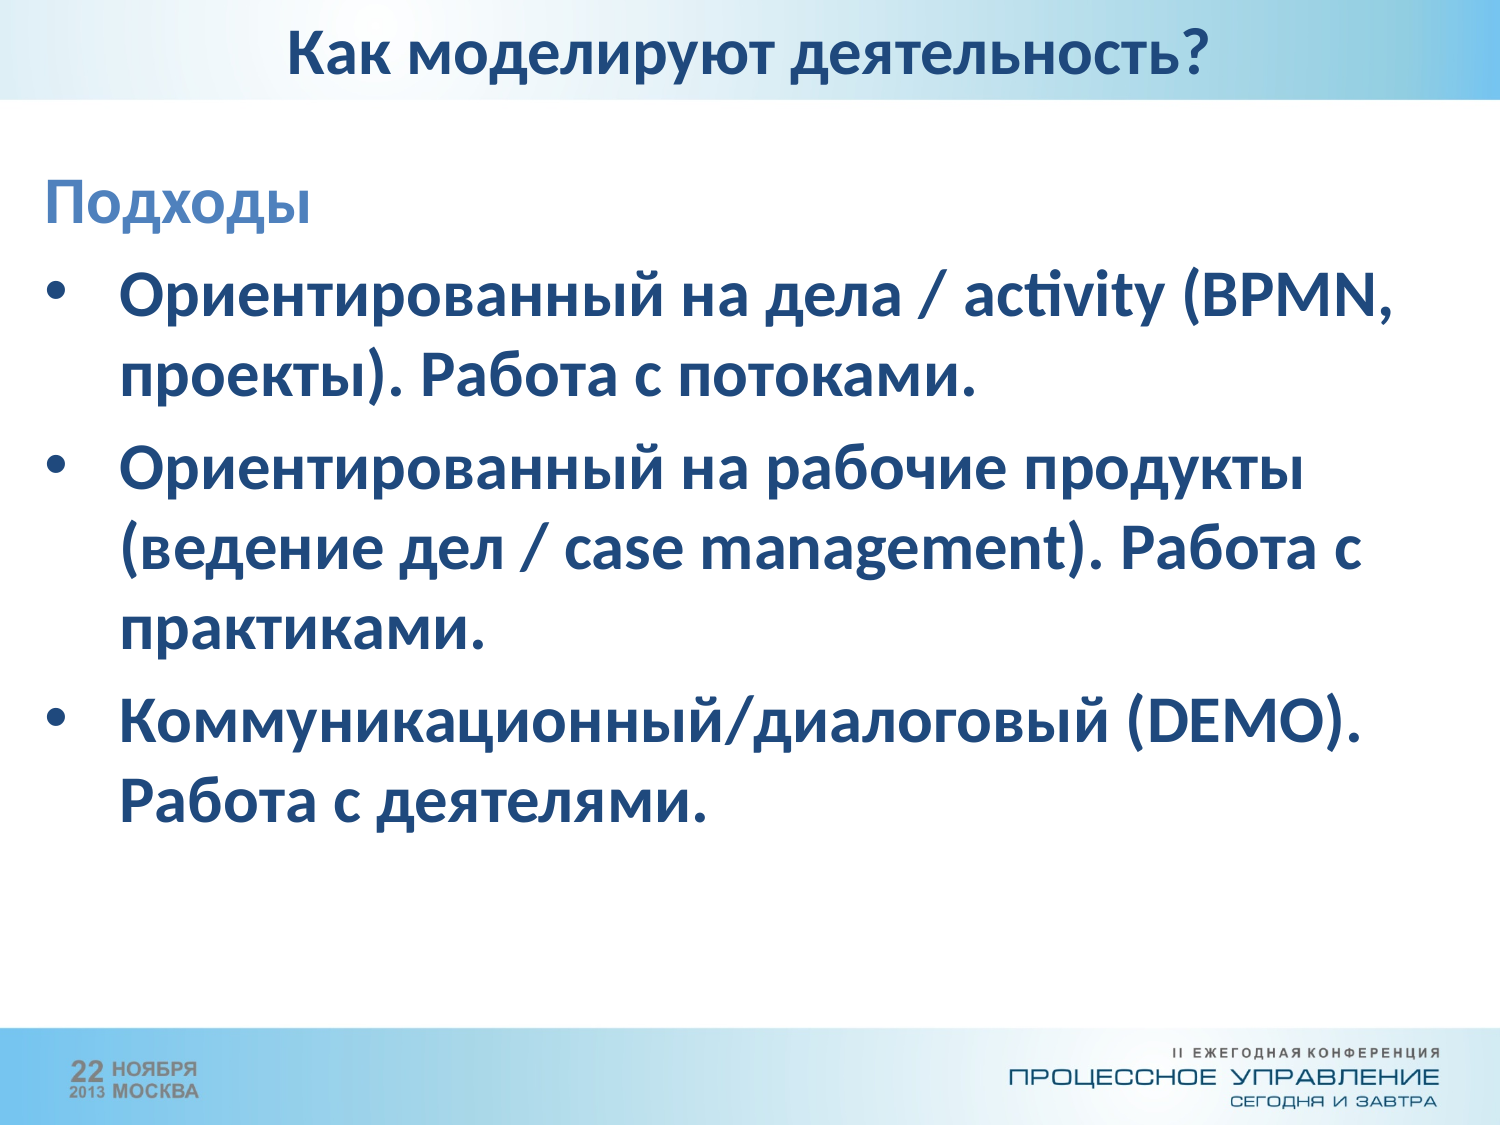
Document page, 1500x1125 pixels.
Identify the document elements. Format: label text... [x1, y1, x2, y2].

list Подходы Ориентированный на дела / activity (BPMN, проекты). Работа с потоками. Ориентированный на рабочие продукты (ведение дел / case management). Работа с практиками. Коммуникационный/диалоговый (DEMO). Работа с деятелями. [29, 148, 1471, 1000]
picture [0, 0, 1500, 1125]
list Как моделируют деятельность? [29, 0, 1471, 98]
